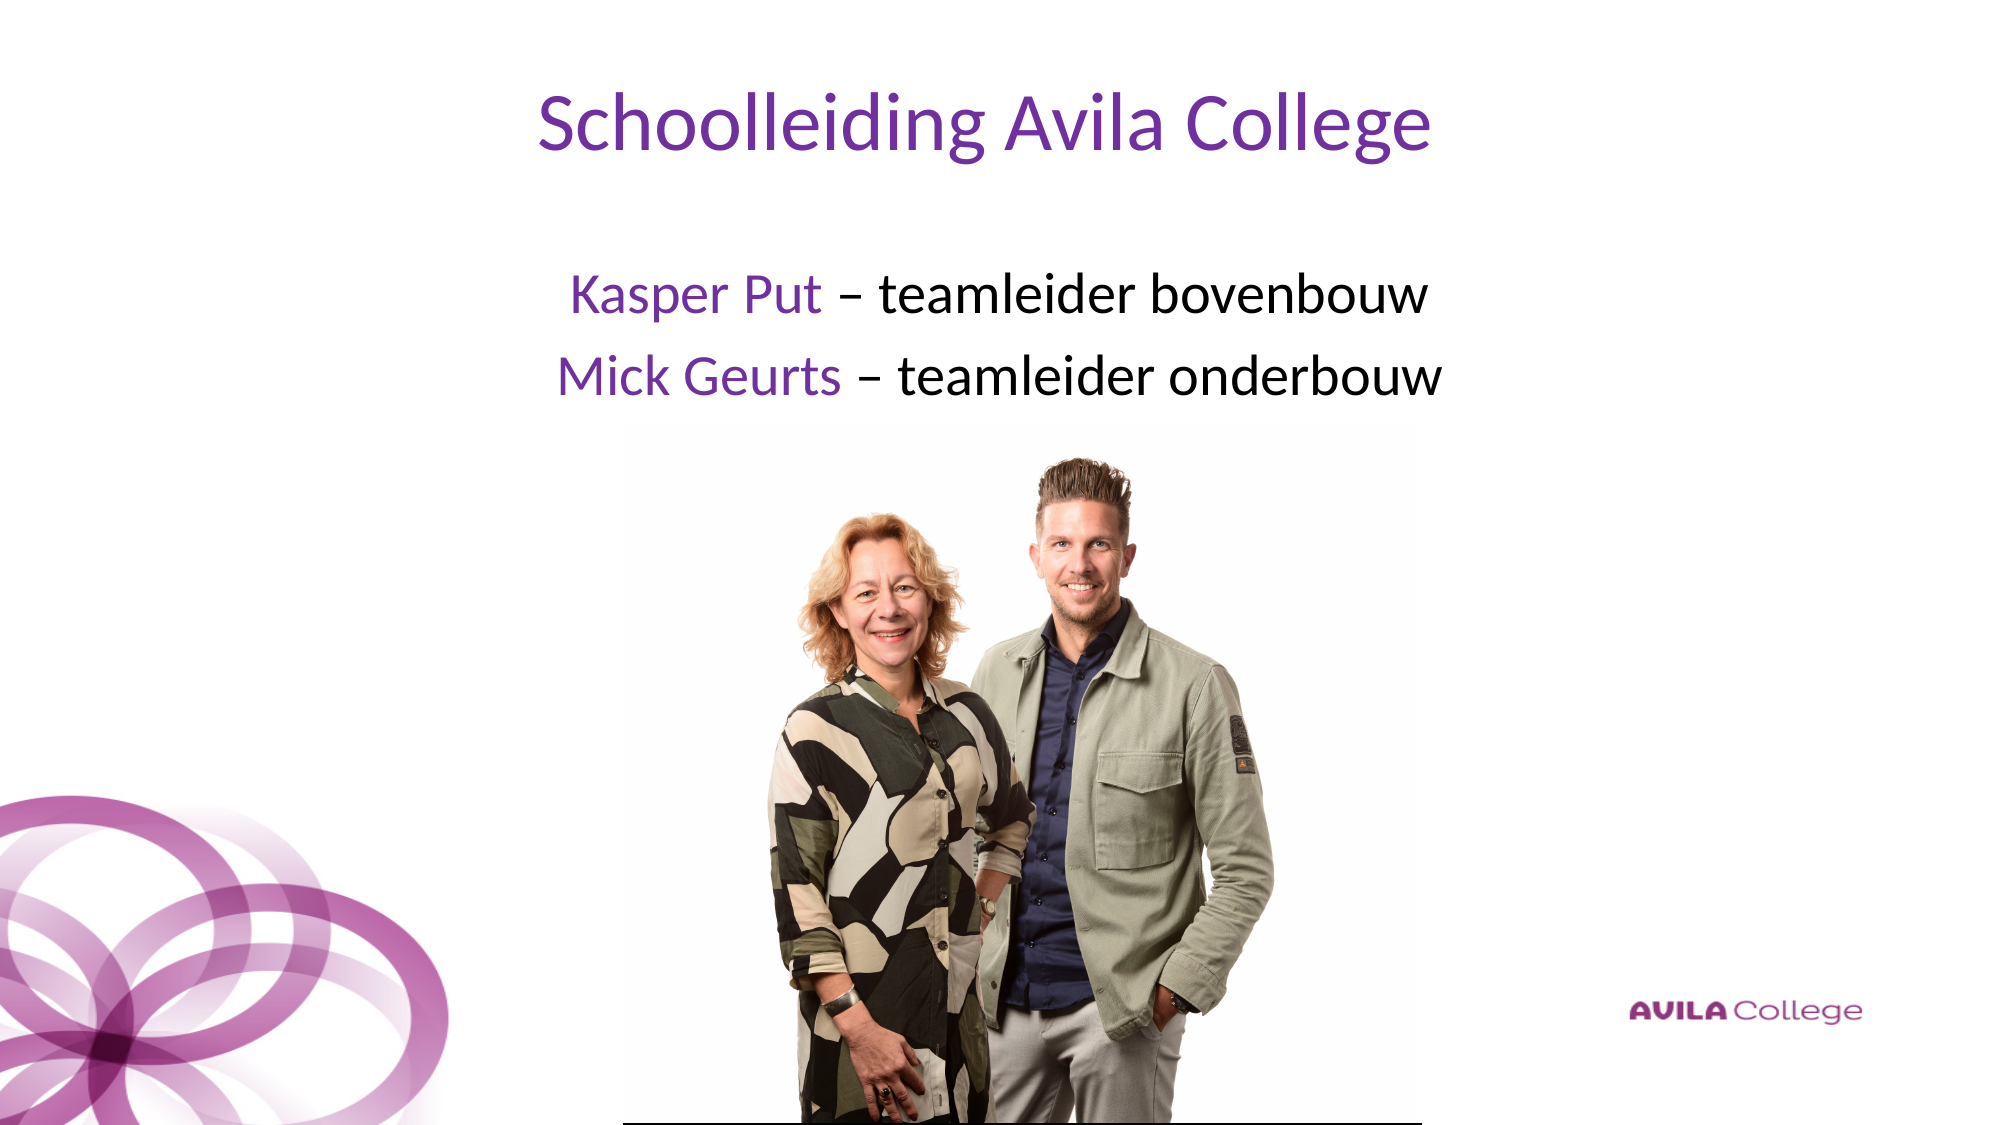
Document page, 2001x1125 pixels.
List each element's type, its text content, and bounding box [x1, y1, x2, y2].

list Kasper Put – teamleider bovenbouw Mick Geurts – teamleider onderbouw [276, 247, 1724, 805]
text_box Schoolleiding Avila College [522, 60, 1523, 175]
picture [0, 0, 2000, 1125]
